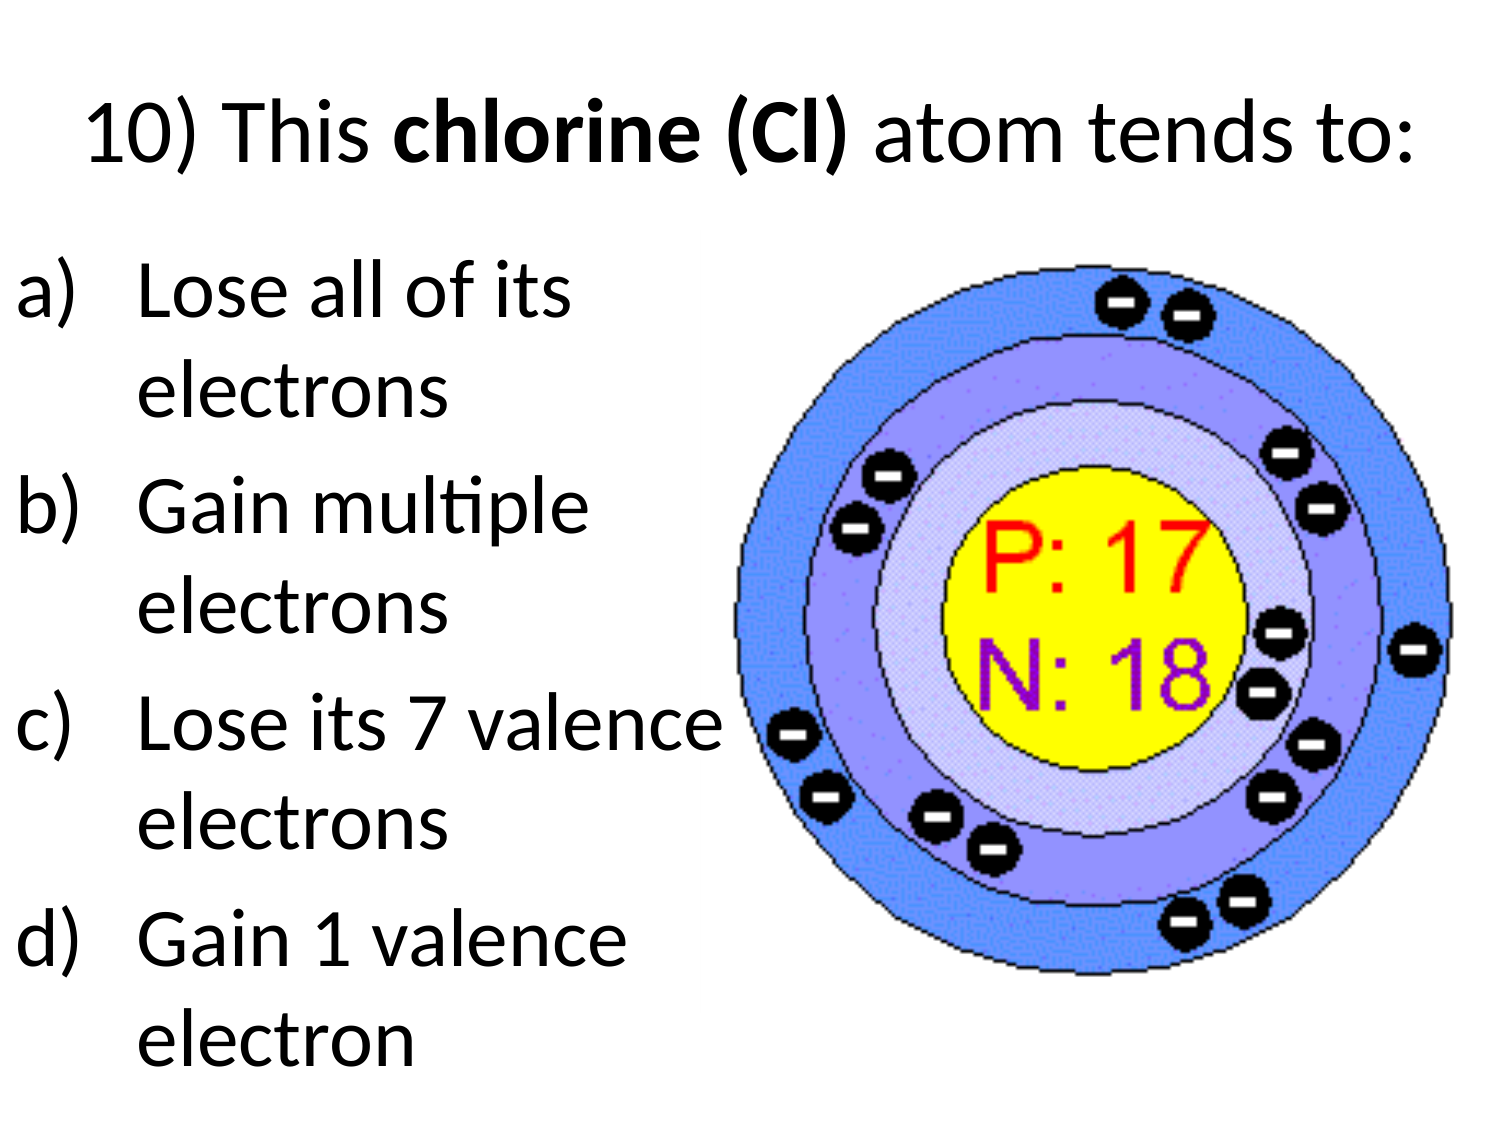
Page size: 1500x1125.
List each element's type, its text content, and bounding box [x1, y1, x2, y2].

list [699, 229, 1490, 1014]
text_box Lose all of its electrons Gain multiple electrons Lose its 7 valence electrons Gain 1 valence electron [0, 226, 746, 1125]
title 10) This chlorine (Cl) atom tends to: [24, 24, 1475, 227]
